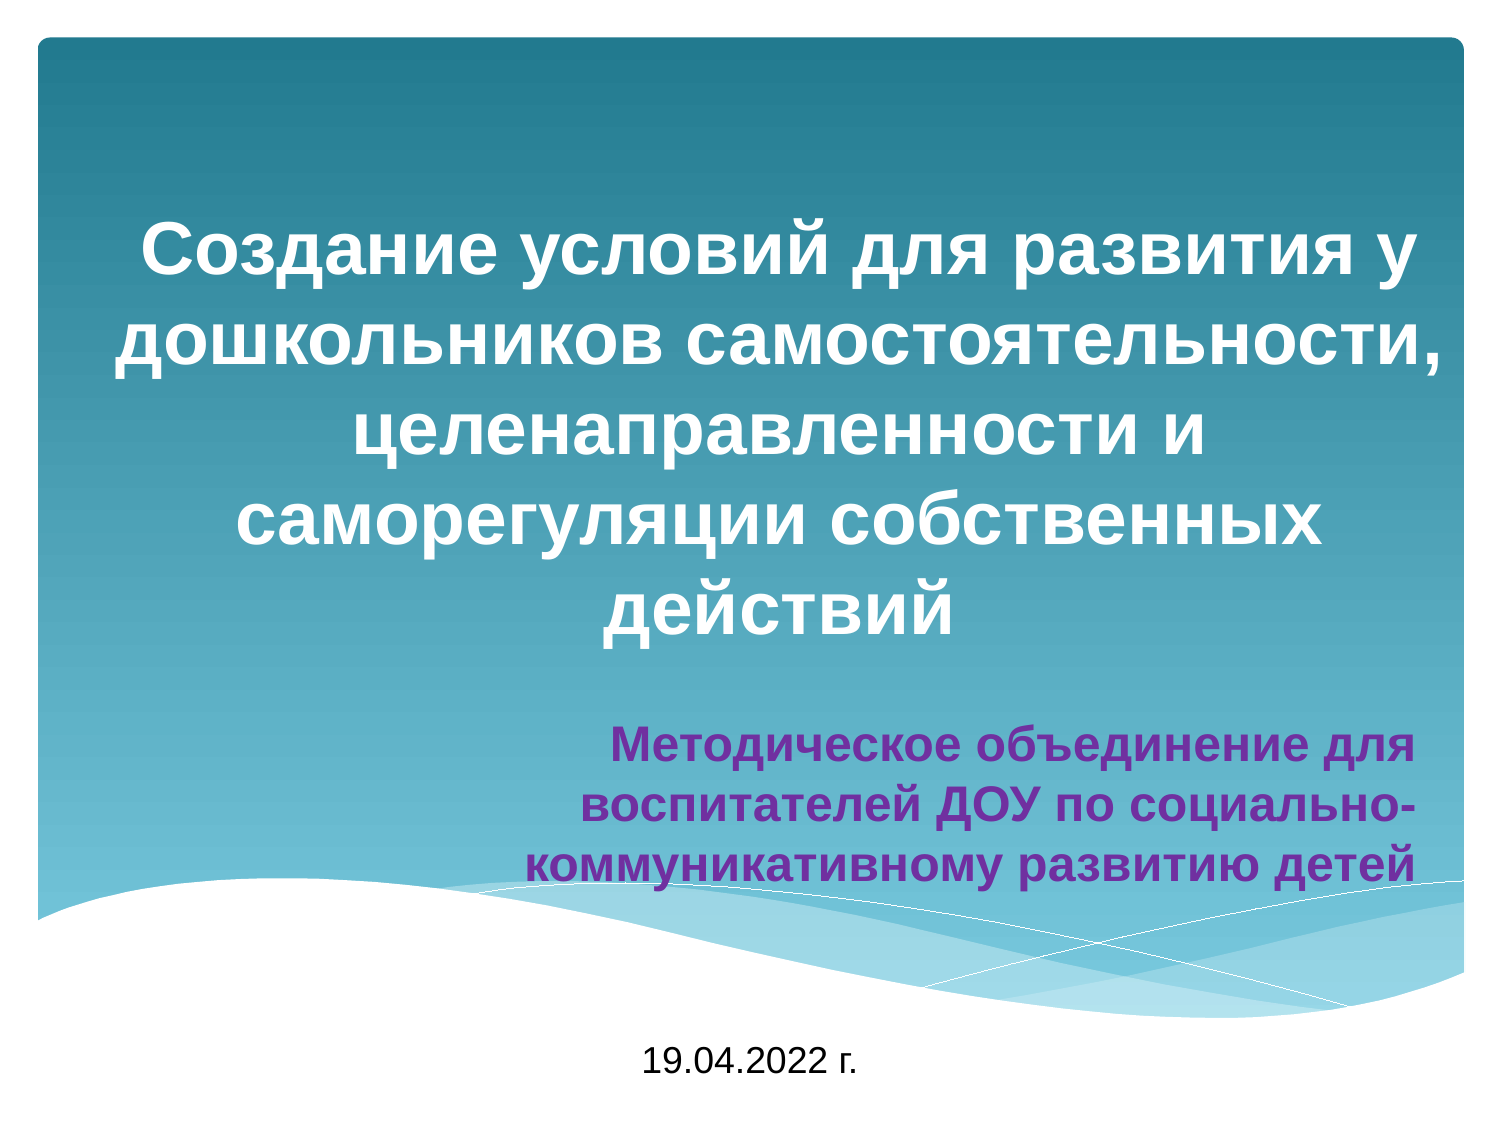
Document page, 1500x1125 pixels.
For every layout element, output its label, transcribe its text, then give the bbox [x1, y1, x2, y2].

subtitle Методическое объединение для воспитателей ДОУ по социально-коммуникативному развитию детей [324, 704, 1432, 957]
text_box 19.04.2022 г. [626, 1028, 874, 1088]
title Создание условий для развития у дошкольников самостоятельности, целенаправленности и саморегуляции собственных действий [88, 105, 1471, 657]
